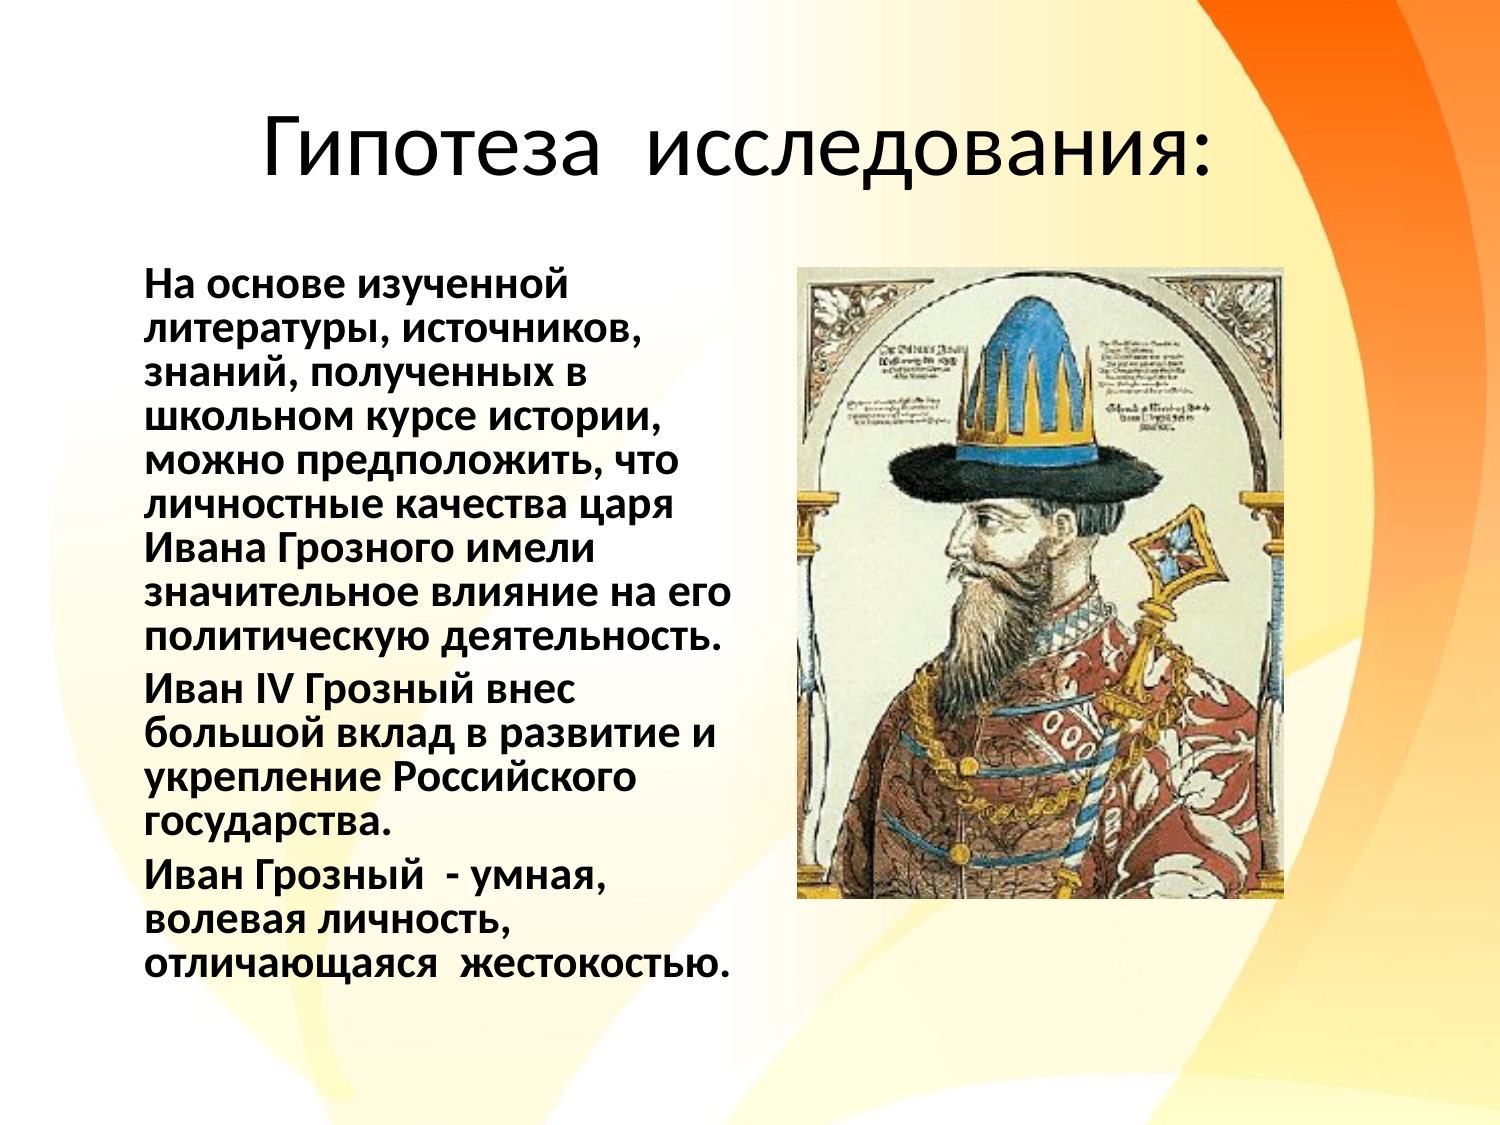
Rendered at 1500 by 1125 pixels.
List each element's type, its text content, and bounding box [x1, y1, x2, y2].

title Гипотеза исследования: [75, 45, 1425, 233]
picture [0, 0, 1500, 1125]
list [796, 266, 1284, 899]
list На основе изученной литературы, источников, знаний, полученных в школьном курсе истории, можно предположить, что личностные качества царя Ивана Грозного имели значительное влияние на его политическую деятельность. Иван IV Грозный внес большой вклад в развитие и укрепление Российского государства. Иван Грозный - умная, волевая личность, отличающаяся жестокостью. [76, 255, 776, 998]
